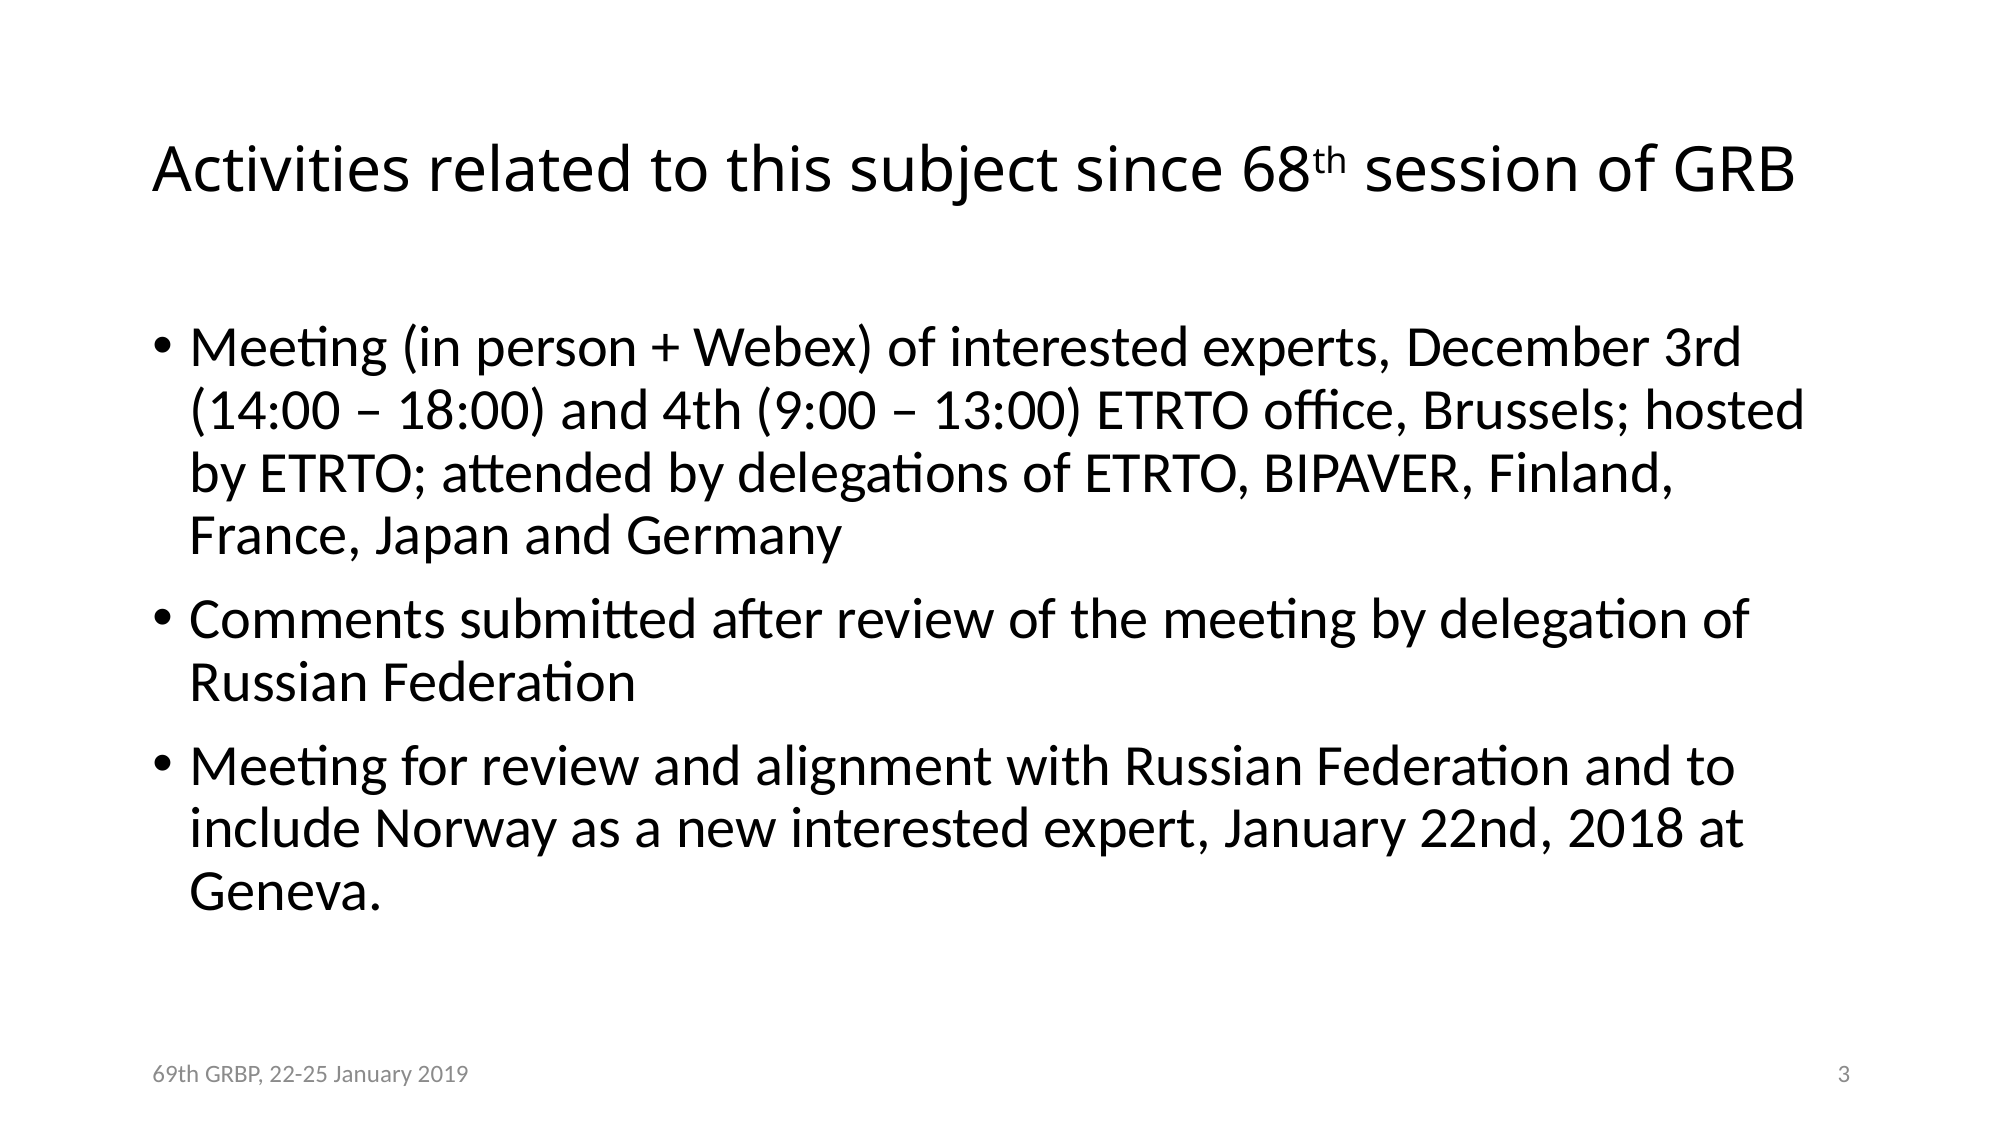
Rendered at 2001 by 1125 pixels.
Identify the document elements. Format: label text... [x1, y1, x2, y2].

slide_number 3 [1190, 1042, 1866, 1103]
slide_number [137, 1042, 588, 1103]
title Activities related to this subject since 68th session of GRB [137, 100, 1863, 308]
list Meeting (in person + Webex) of interested experts, December 3rd (14:00 – 18:00) and 4th (9:00 – 13:00) ETRTO office, Brussels; hosted by ETRTO; attended by delegations of ETRTO, BIPAVER, Finland, France, Japan and Germany Comments submitted after review of the meeting by delegation of Russian Federation Meeting for review and alignment with Russian Federation and to include Norway as a new interested expert, January 22nd, 2018 at Geneva. [137, 308, 1863, 1023]
